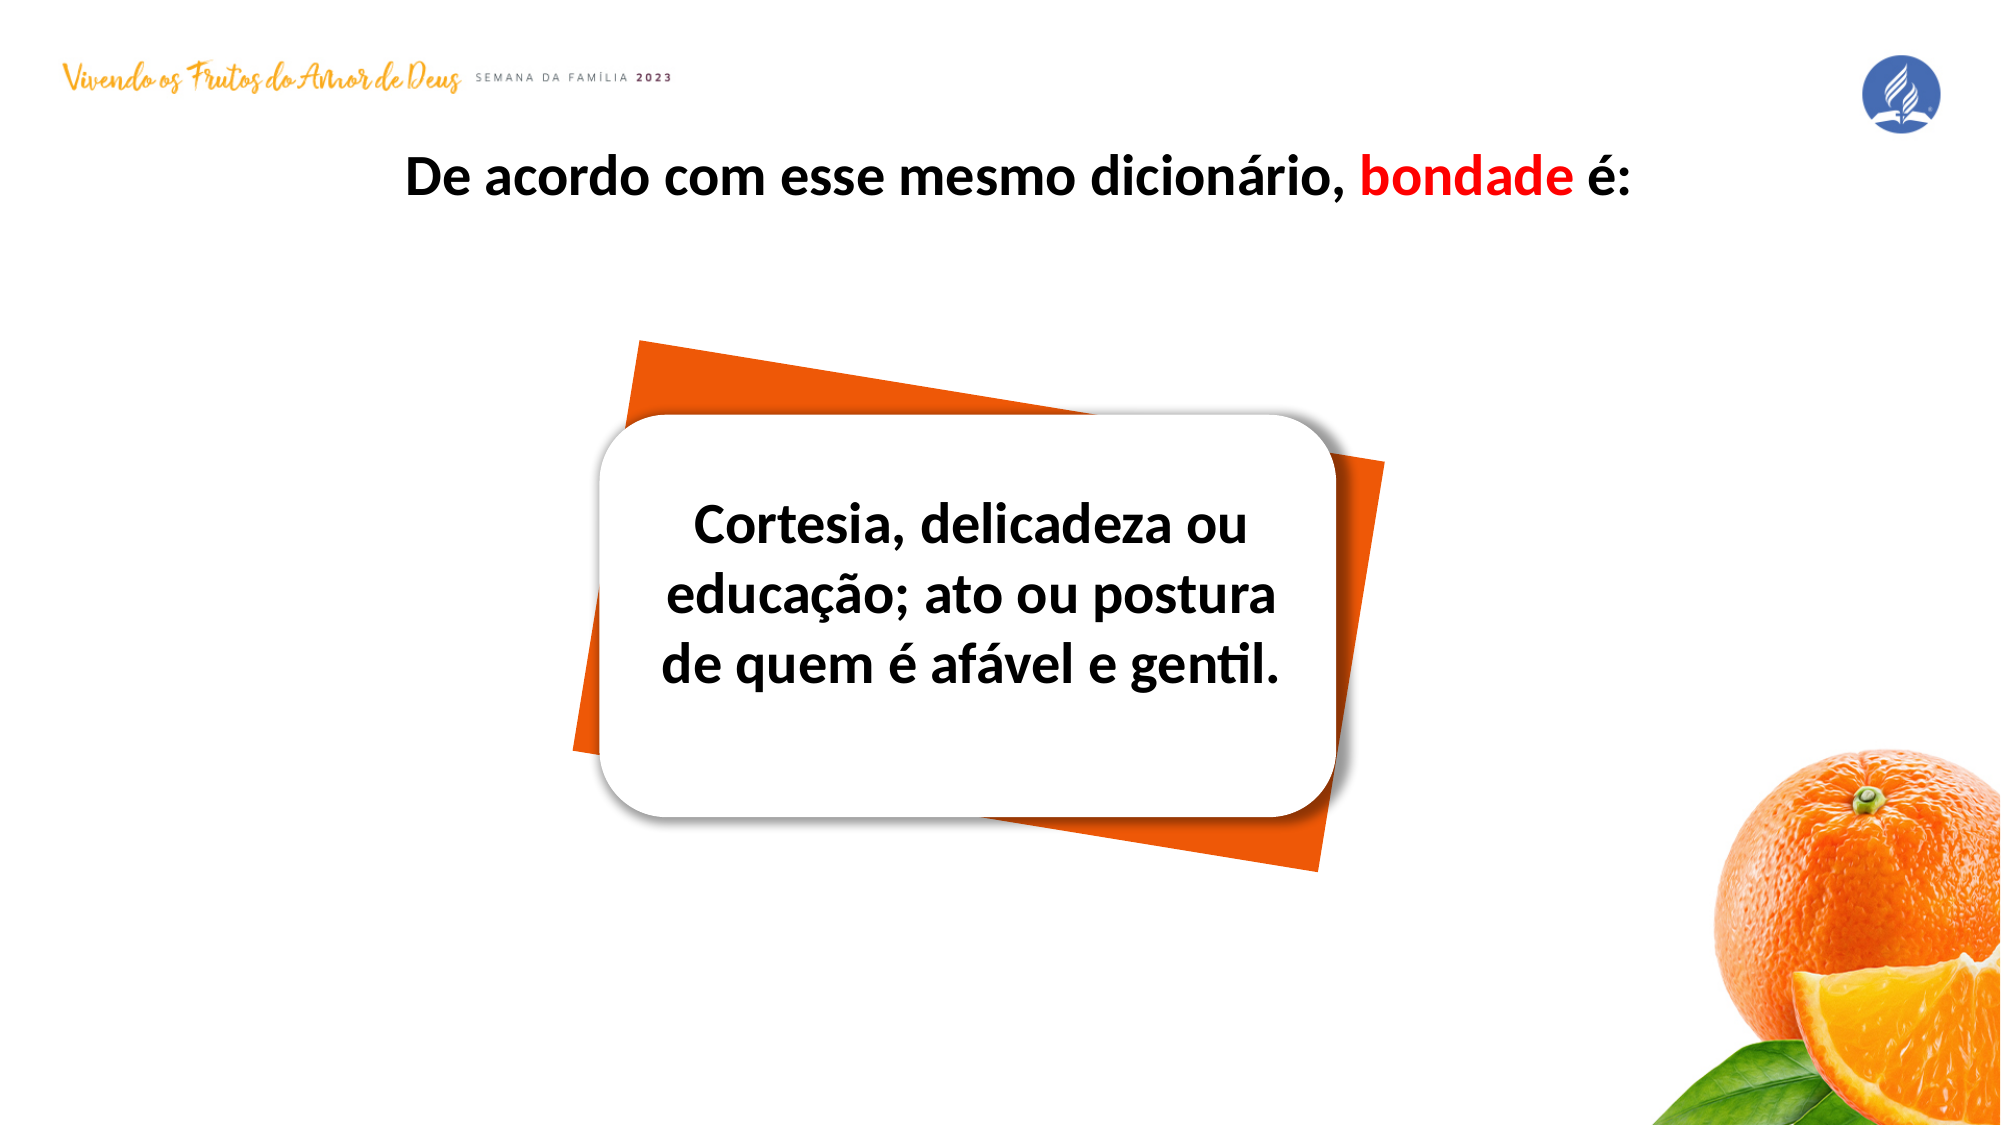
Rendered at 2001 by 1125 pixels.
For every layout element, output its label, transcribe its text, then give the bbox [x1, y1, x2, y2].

text_box De acordo com esse mesmo dicionário, bondade é: [356, 129, 1689, 215]
picture [0, 0, 2001, 1125]
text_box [599, 398, 1357, 818]
